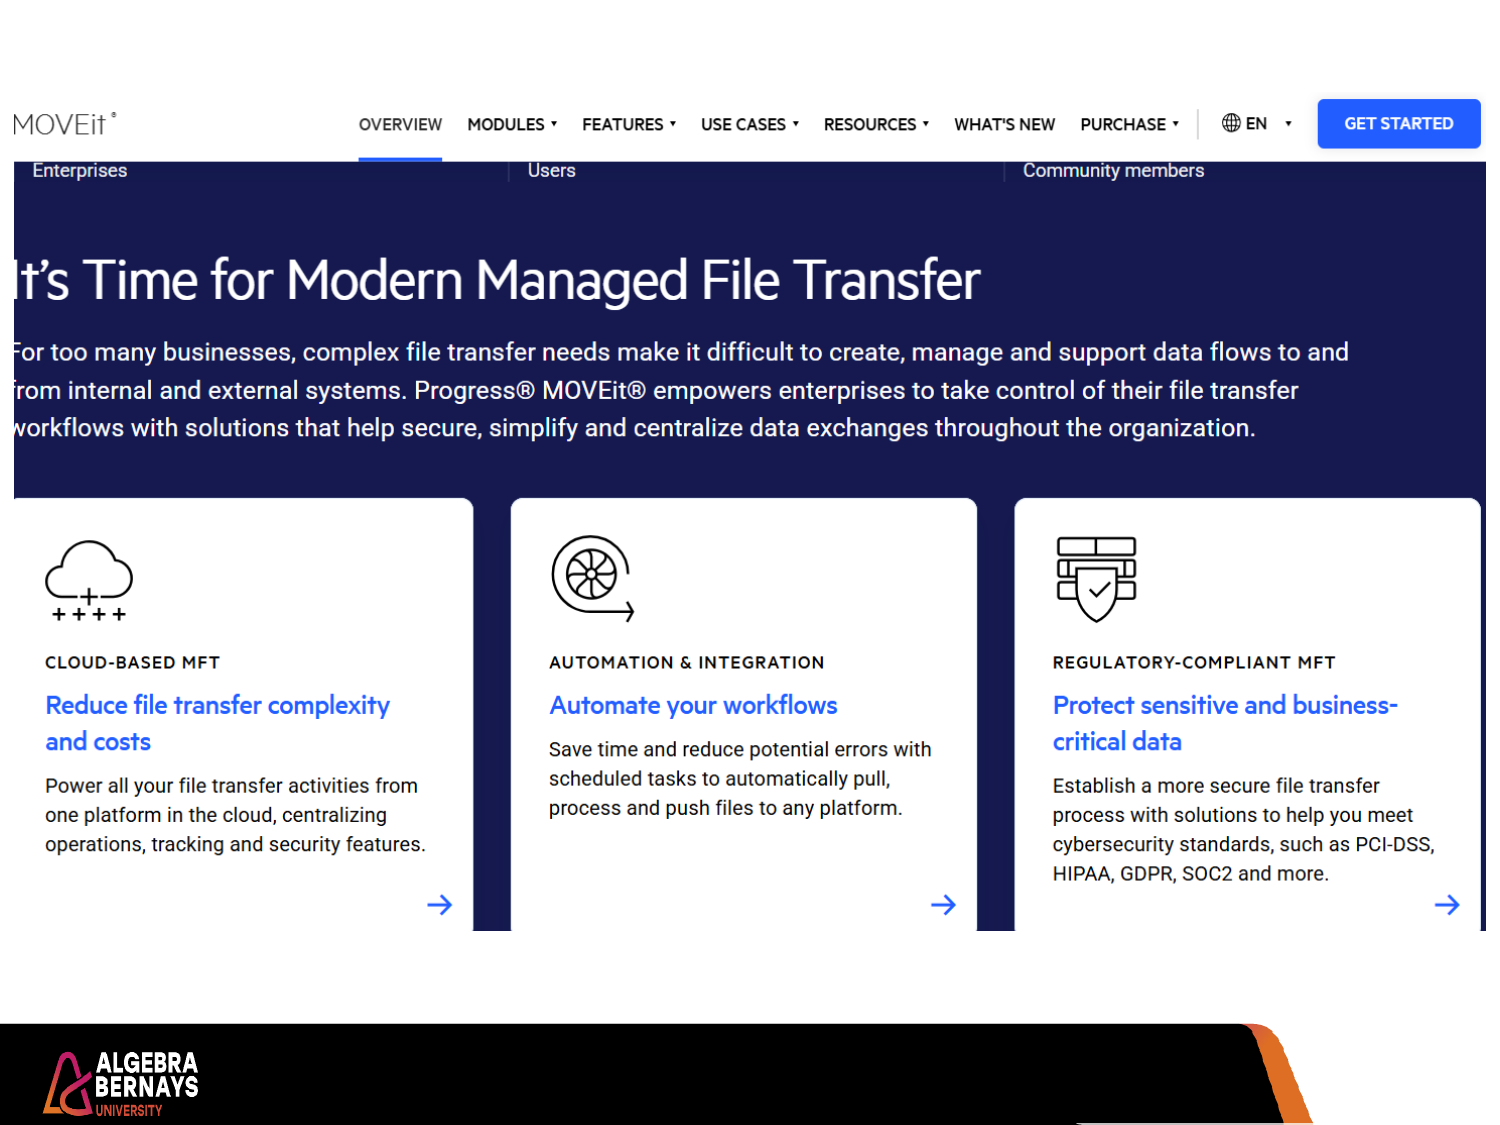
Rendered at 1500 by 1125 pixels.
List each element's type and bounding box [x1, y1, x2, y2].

picture [14, 92, 1486, 931]
picture [0, 1023, 1468, 1125]
